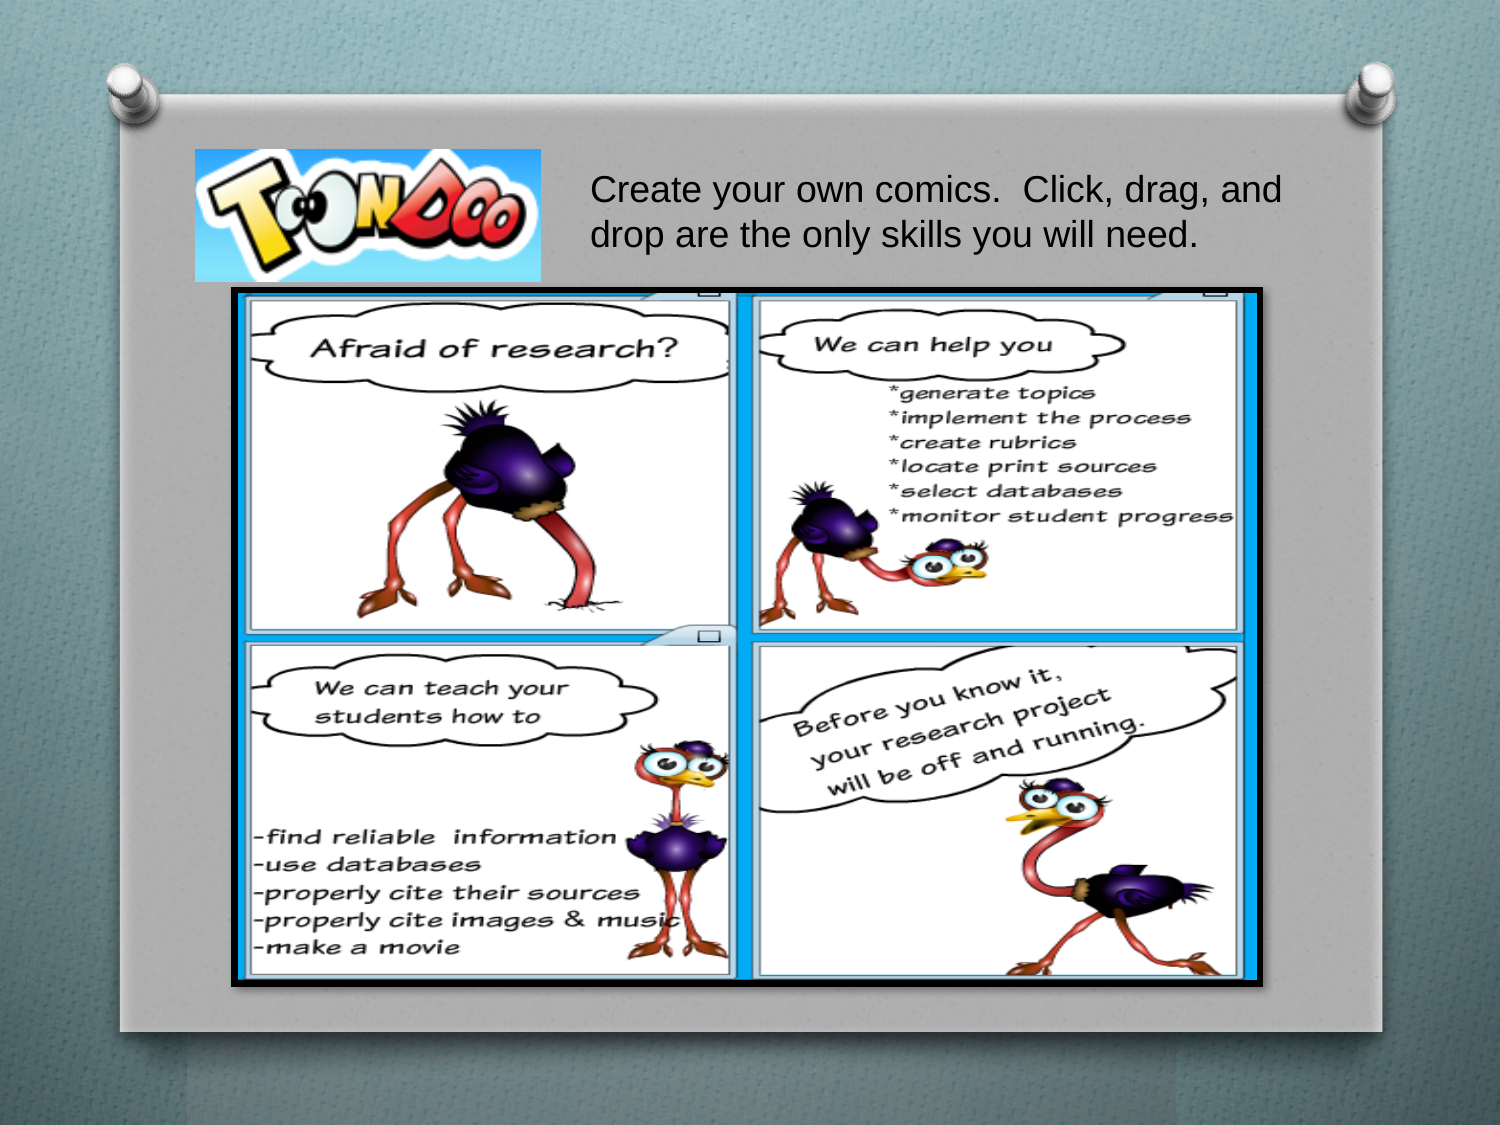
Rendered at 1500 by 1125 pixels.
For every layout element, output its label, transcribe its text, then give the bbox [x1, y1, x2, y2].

picture [245, 292, 737, 981]
picture [1317, 35, 1439, 156]
picture [75, 29, 198, 153]
picture [195, 149, 541, 282]
picture [752, 292, 1244, 981]
title Create your own comics. Click, drag, and drop are the only skills you will need. [575, 134, 1323, 332]
